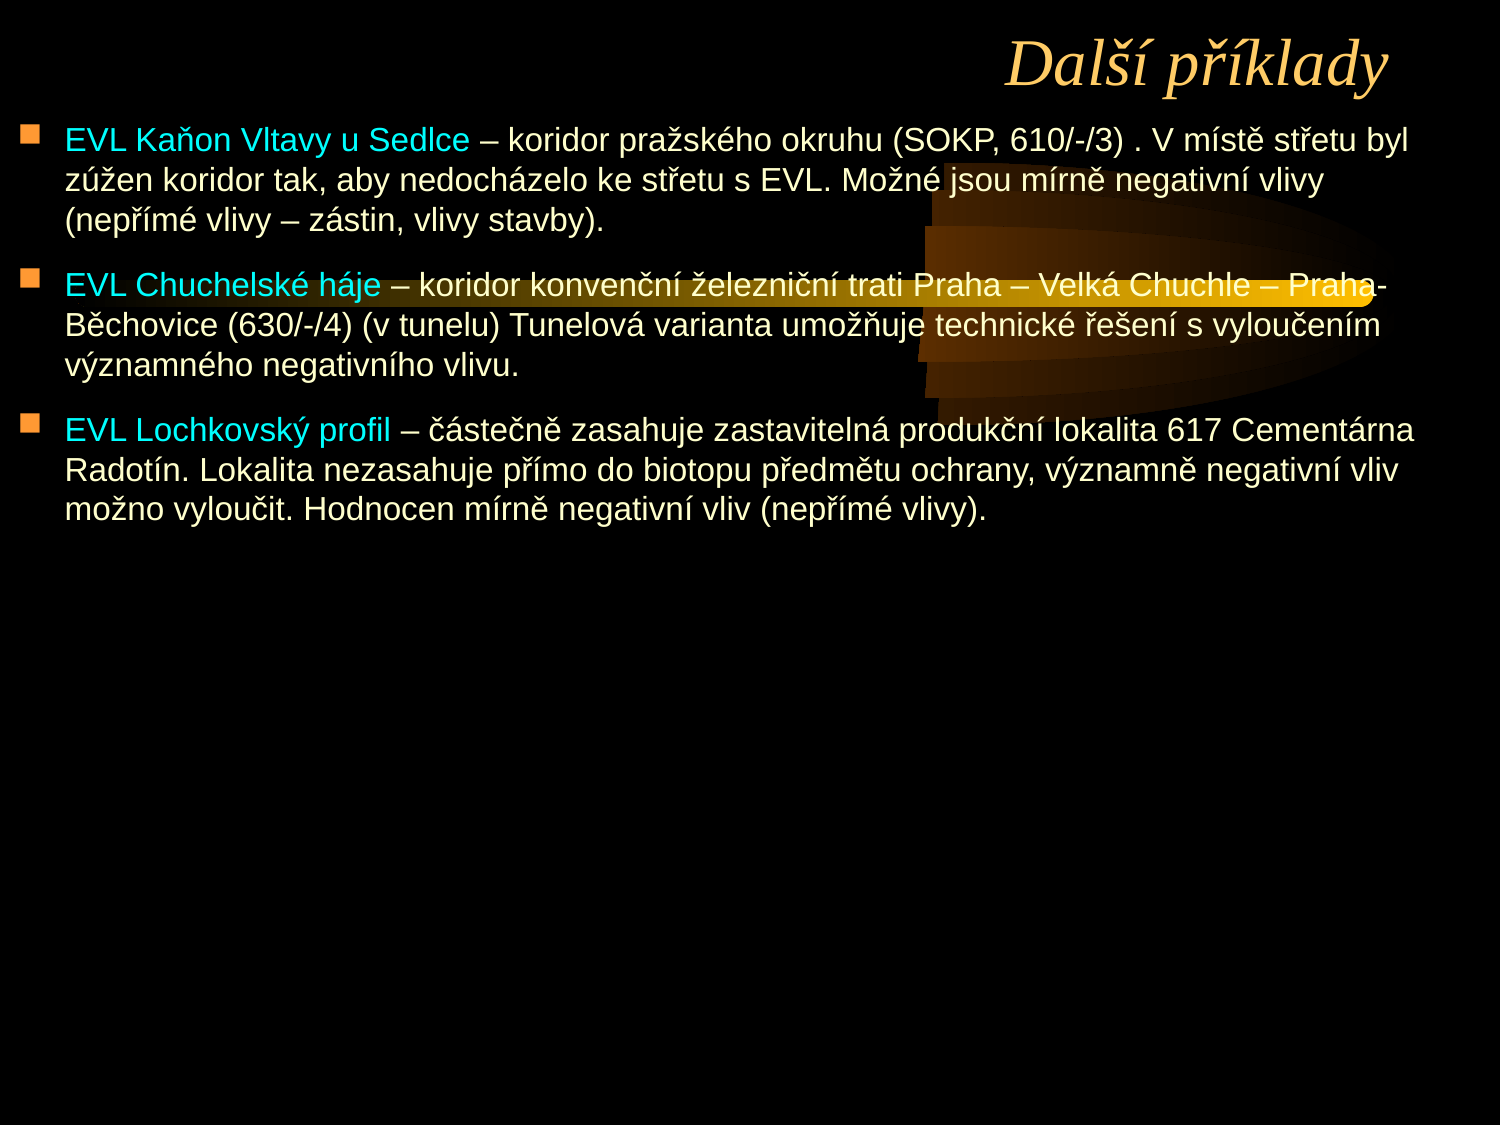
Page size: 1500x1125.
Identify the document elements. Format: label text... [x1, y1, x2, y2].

list EVL Kaňon Vltavy u Sedlce – koridor pražského okruhu (SOKP, 610/-/3) . V místě střetu byl zúžen koridor tak, aby nedocházelo ke střetu s EVL. Možné jsou mírně negativní vlivy (nepřímé vlivy – zástin, vlivy stavby). EVL Chuchelské háje – koridor konvenční železniční trati Praha – Velká Chuchle – Praha-Běchovice (630/-/4) (v tunelu) Tunelová varianta umožňuje technické řešení s vyloučením významného negativního vlivu. EVL Lochkovský profil – částečně zasahuje zastavitelná produkční lokalita 617 Cementárna Radotín. Lokalita nezasahuje přímo do biotopu předmětu ochrany, významně negativní vliv možno vyloučit. Hodnocen mírně negativní vliv (nepřímé vlivy). [17, 113, 1436, 1011]
title Další příklady [110, 19, 1391, 113]
